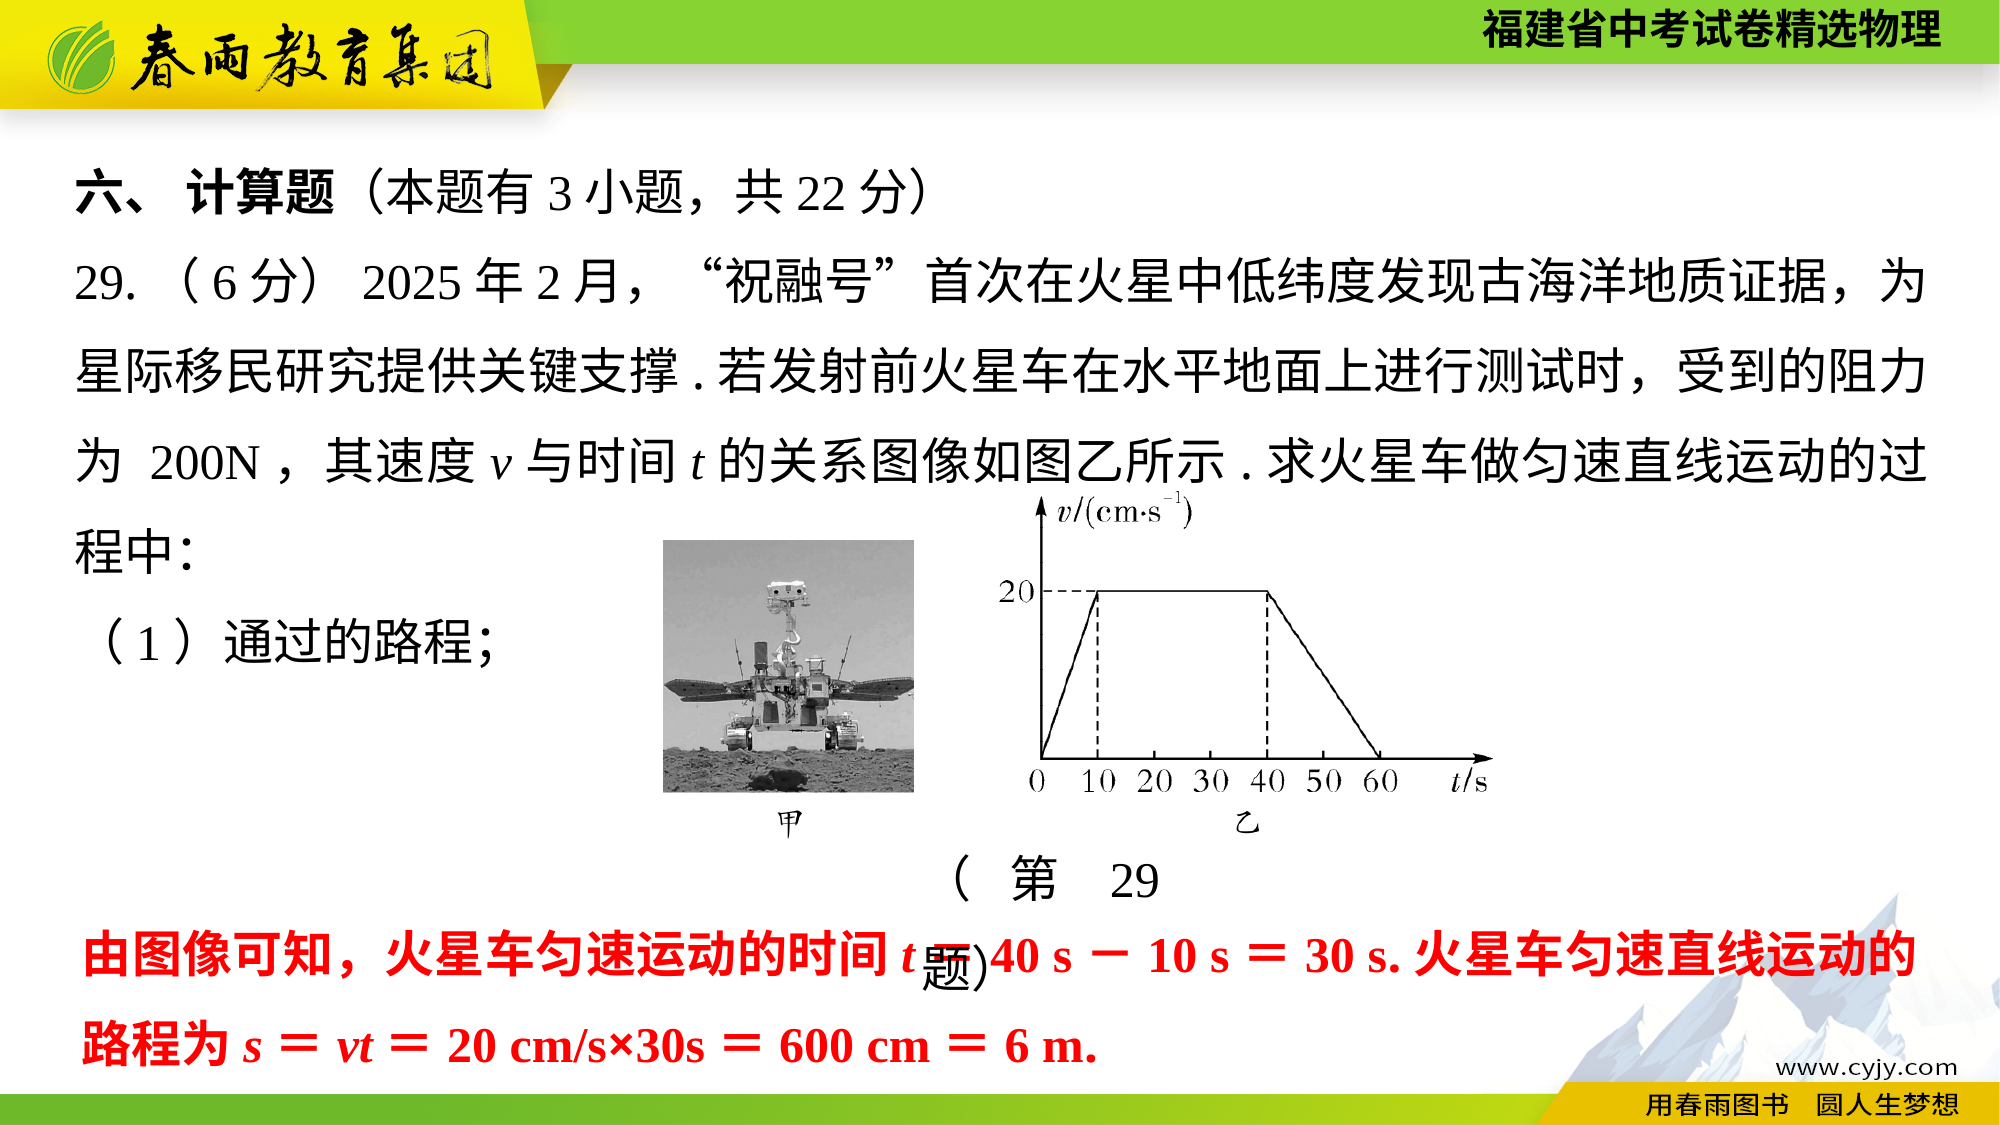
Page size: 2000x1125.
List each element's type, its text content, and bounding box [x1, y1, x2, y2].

text_box （第29题） [906, 854, 1187, 916]
picture [0, 0, 2000, 1125]
list 六、 计算题（本题有3小题，共22分） 29.（6分）2025年2月，“祝融号”首次在火星中低纬度发现古海洋地质证据，为星际移民研究提供关键支撑.若发射前火星车在水平地面上进行测试时，受到的阻力为 200N，其速度v与时间t的关系图像如图乙所示.求火星车做匀速直线运动的过程中： （1）通过的路程； [59, 122, 1944, 581]
text_box 由图像可知，火星车匀速运动的时间t＝40 s－10 s＝30 s.火星车匀速直线运动的路程为s＝vt＝20 cm/s×30s＝600 cm＝6 m. [66, 885, 1933, 1081]
